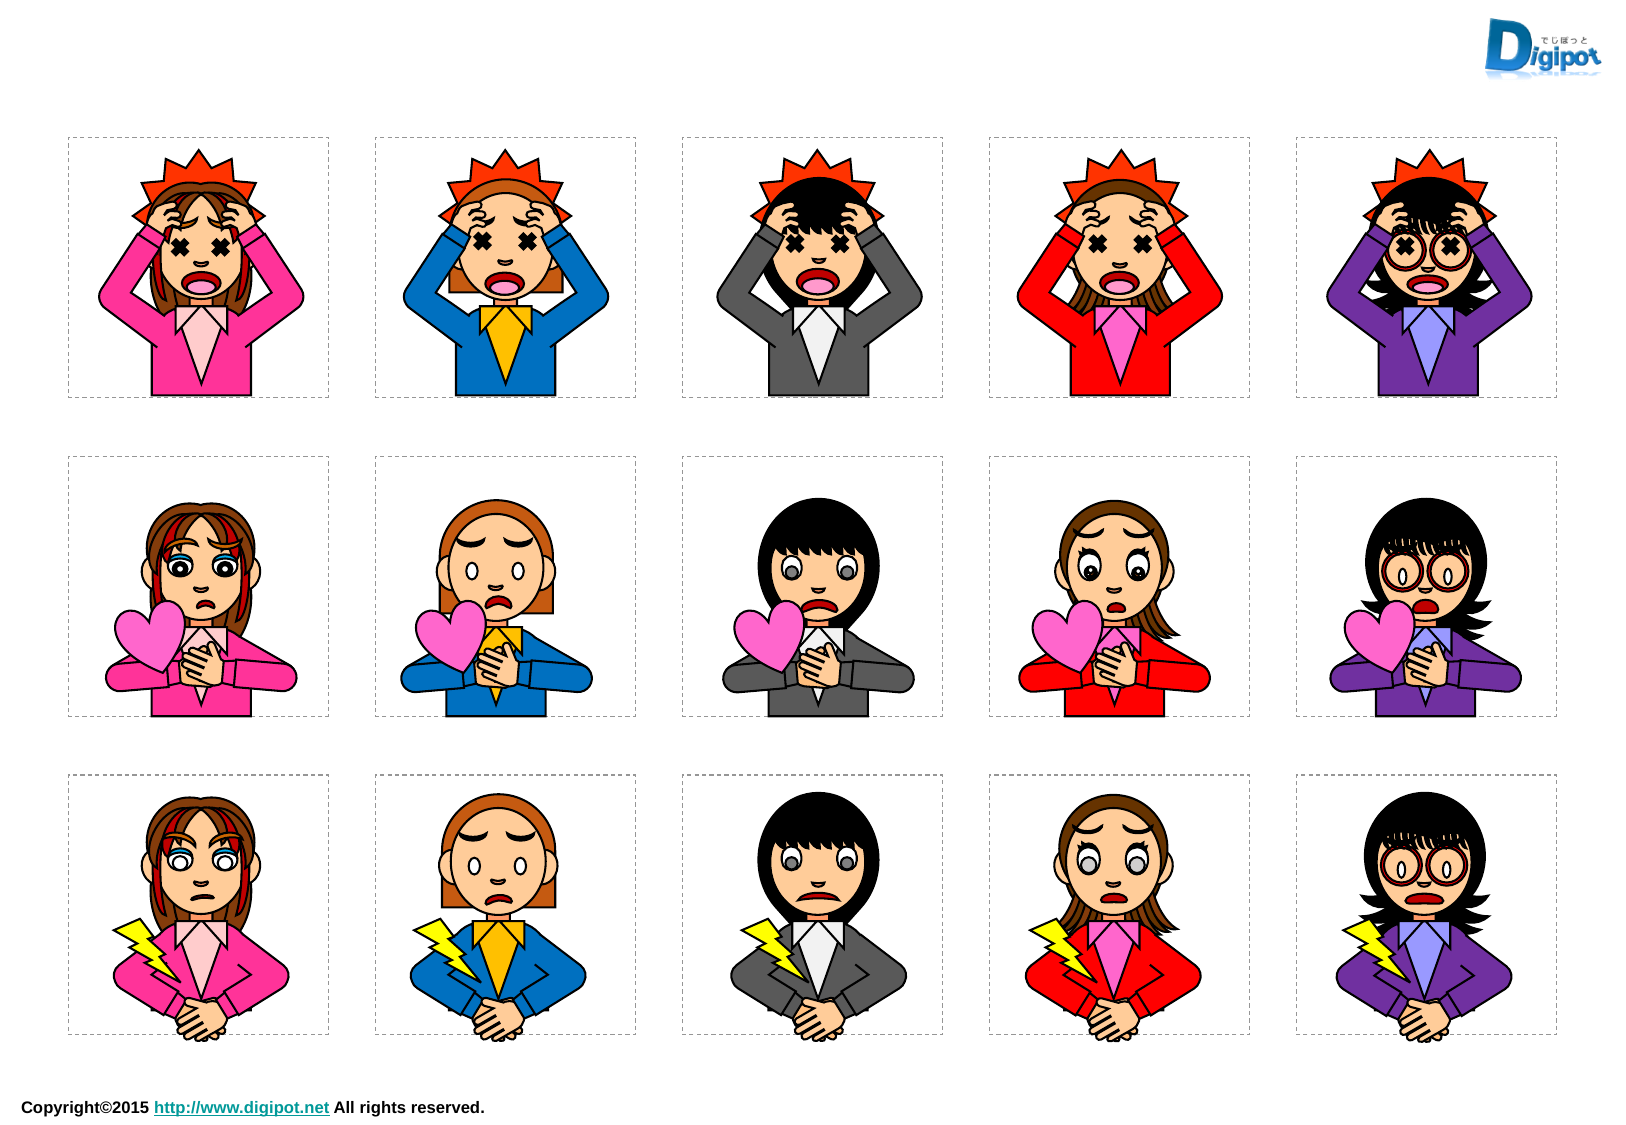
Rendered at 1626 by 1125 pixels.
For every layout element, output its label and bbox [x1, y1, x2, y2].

text_box [1025, 794, 1202, 1039]
text_box [410, 793, 586, 1039]
text_box [103, 503, 300, 717]
text_box [405, 149, 607, 396]
text_box [1327, 498, 1524, 717]
text_box [1328, 149, 1531, 396]
text_box [398, 499, 595, 717]
text_box [113, 797, 289, 1039]
text_box [731, 792, 907, 1039]
text_box [720, 498, 917, 717]
text_box [1016, 500, 1213, 717]
text_box [718, 149, 921, 396]
text_box [100, 149, 303, 396]
text_box [1336, 792, 1512, 1040]
text_box [1018, 149, 1221, 396]
picture [1485, 18, 1602, 82]
